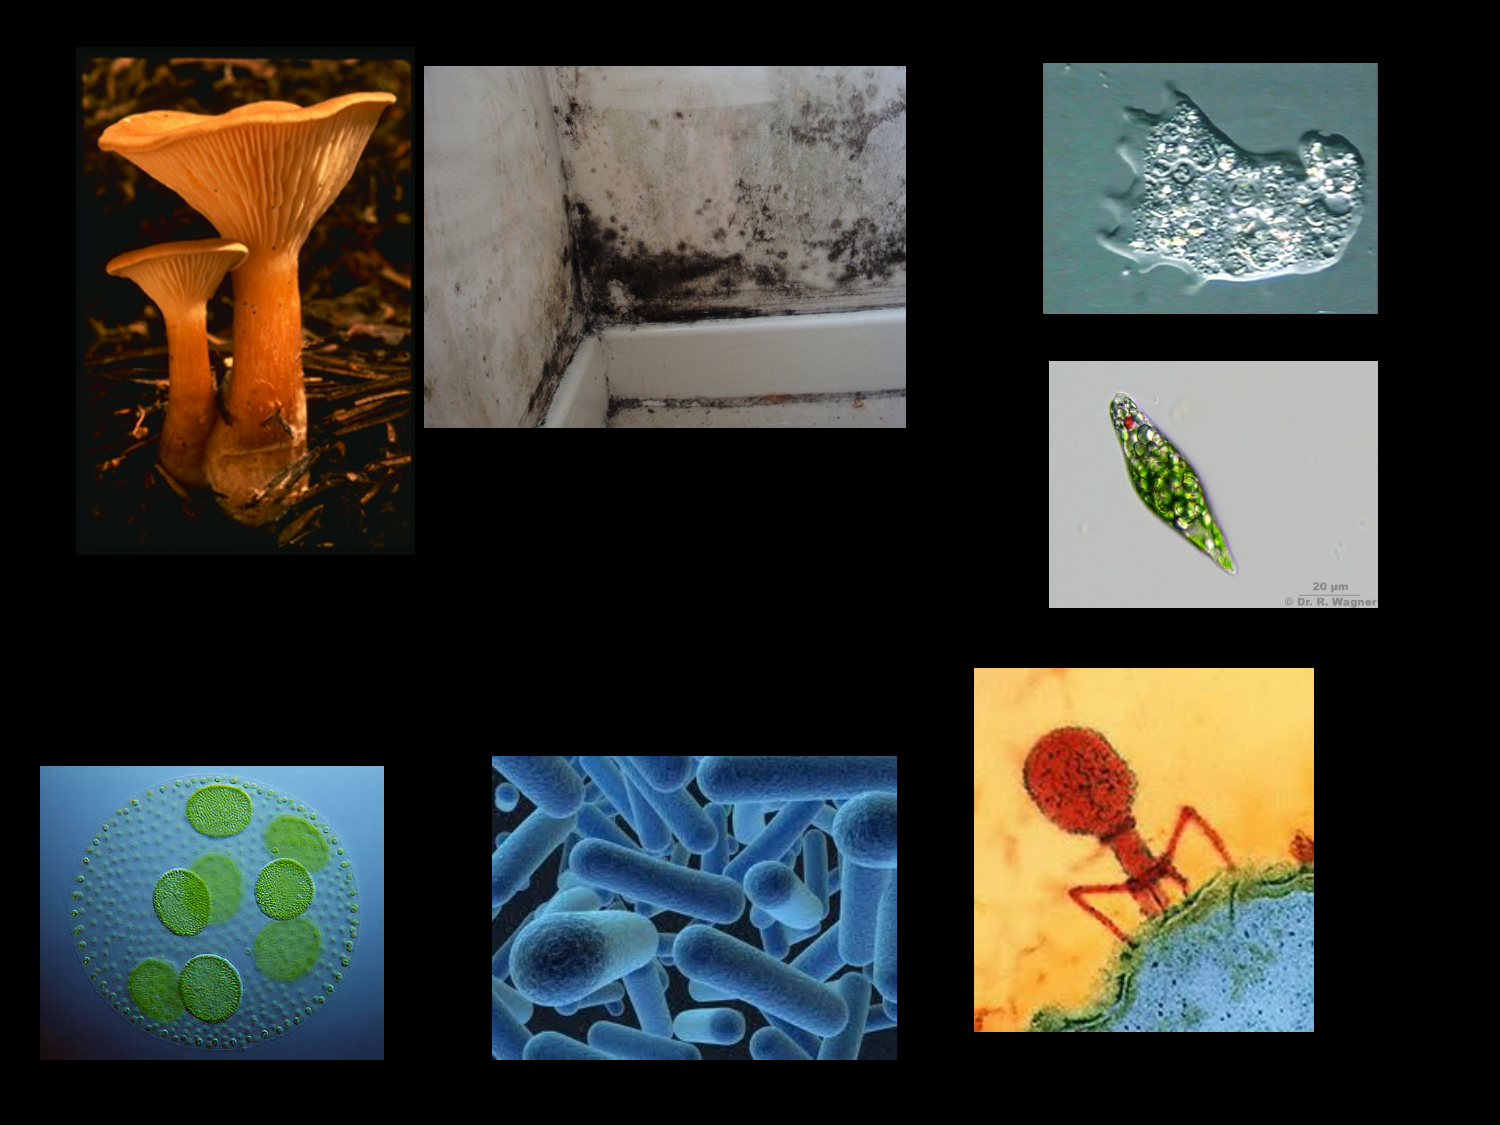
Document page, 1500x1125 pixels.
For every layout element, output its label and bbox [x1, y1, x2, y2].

picture [39, 766, 384, 1061]
picture [491, 756, 898, 1061]
picture [424, 66, 906, 428]
picture [76, 47, 415, 555]
picture [1043, 62, 1379, 314]
picture [1049, 361, 1379, 609]
picture [974, 668, 1314, 1032]
